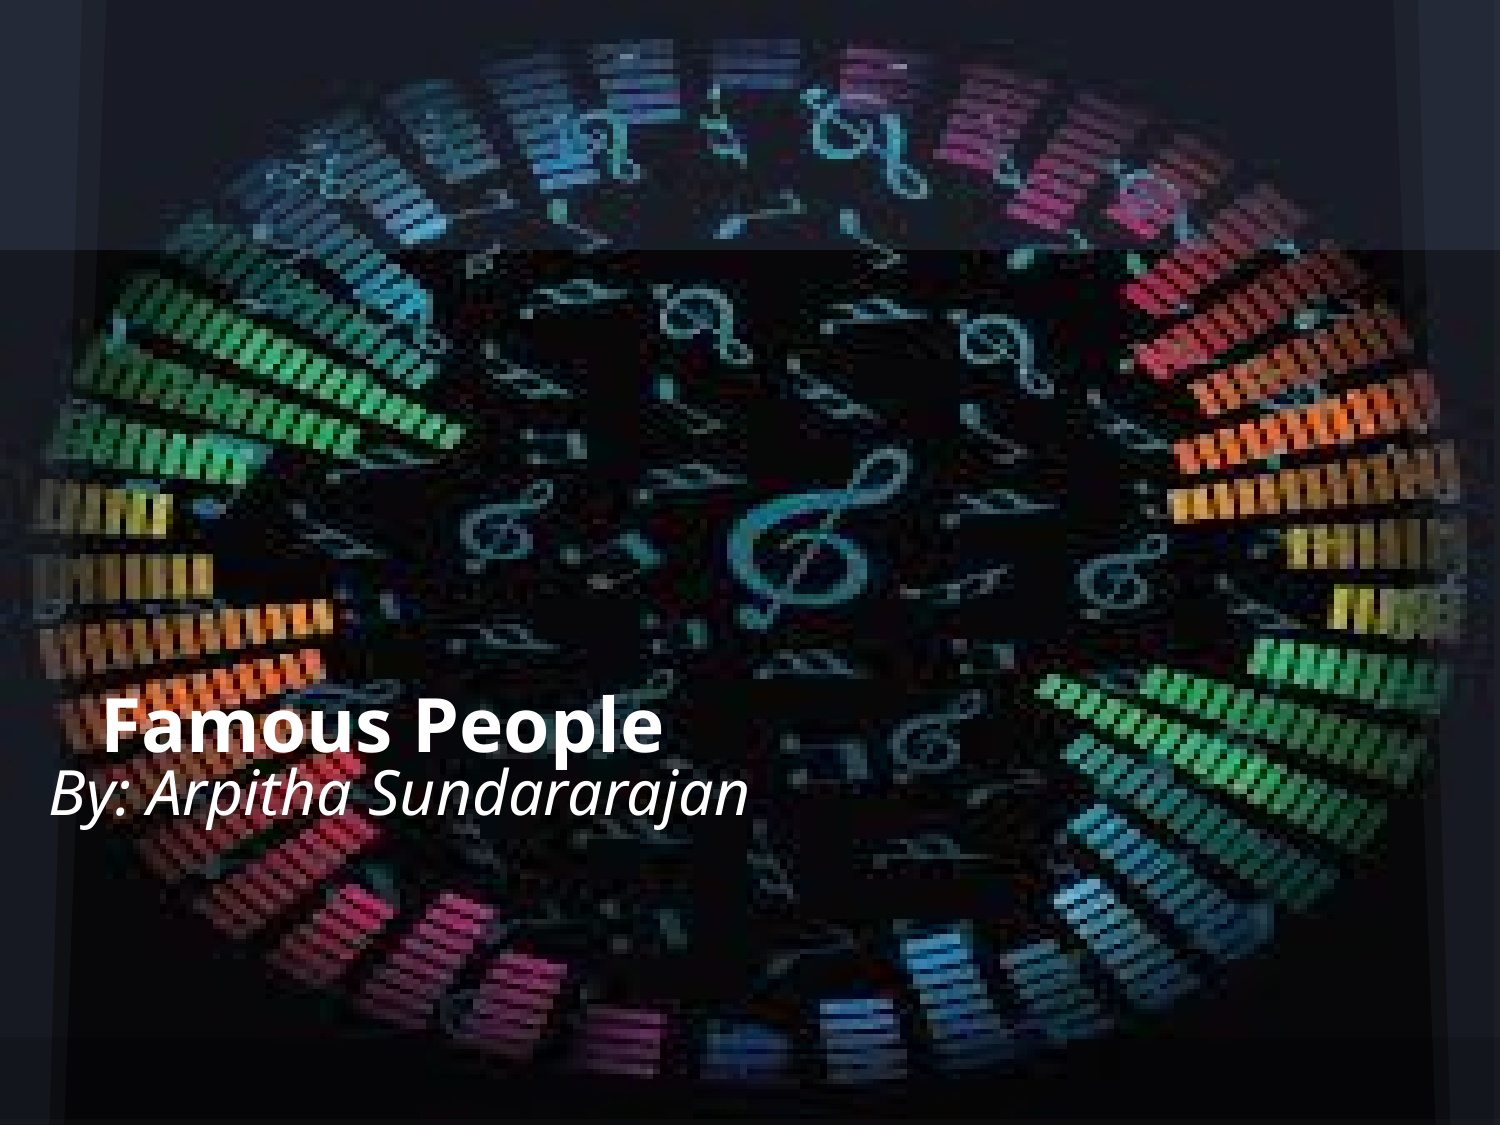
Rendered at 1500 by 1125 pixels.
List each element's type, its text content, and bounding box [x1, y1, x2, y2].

title Famous People [47, 464, 1398, 783]
list By: Arpitha Sundararajan [33, 738, 1384, 1006]
picture [0, 0, 1500, 1125]
